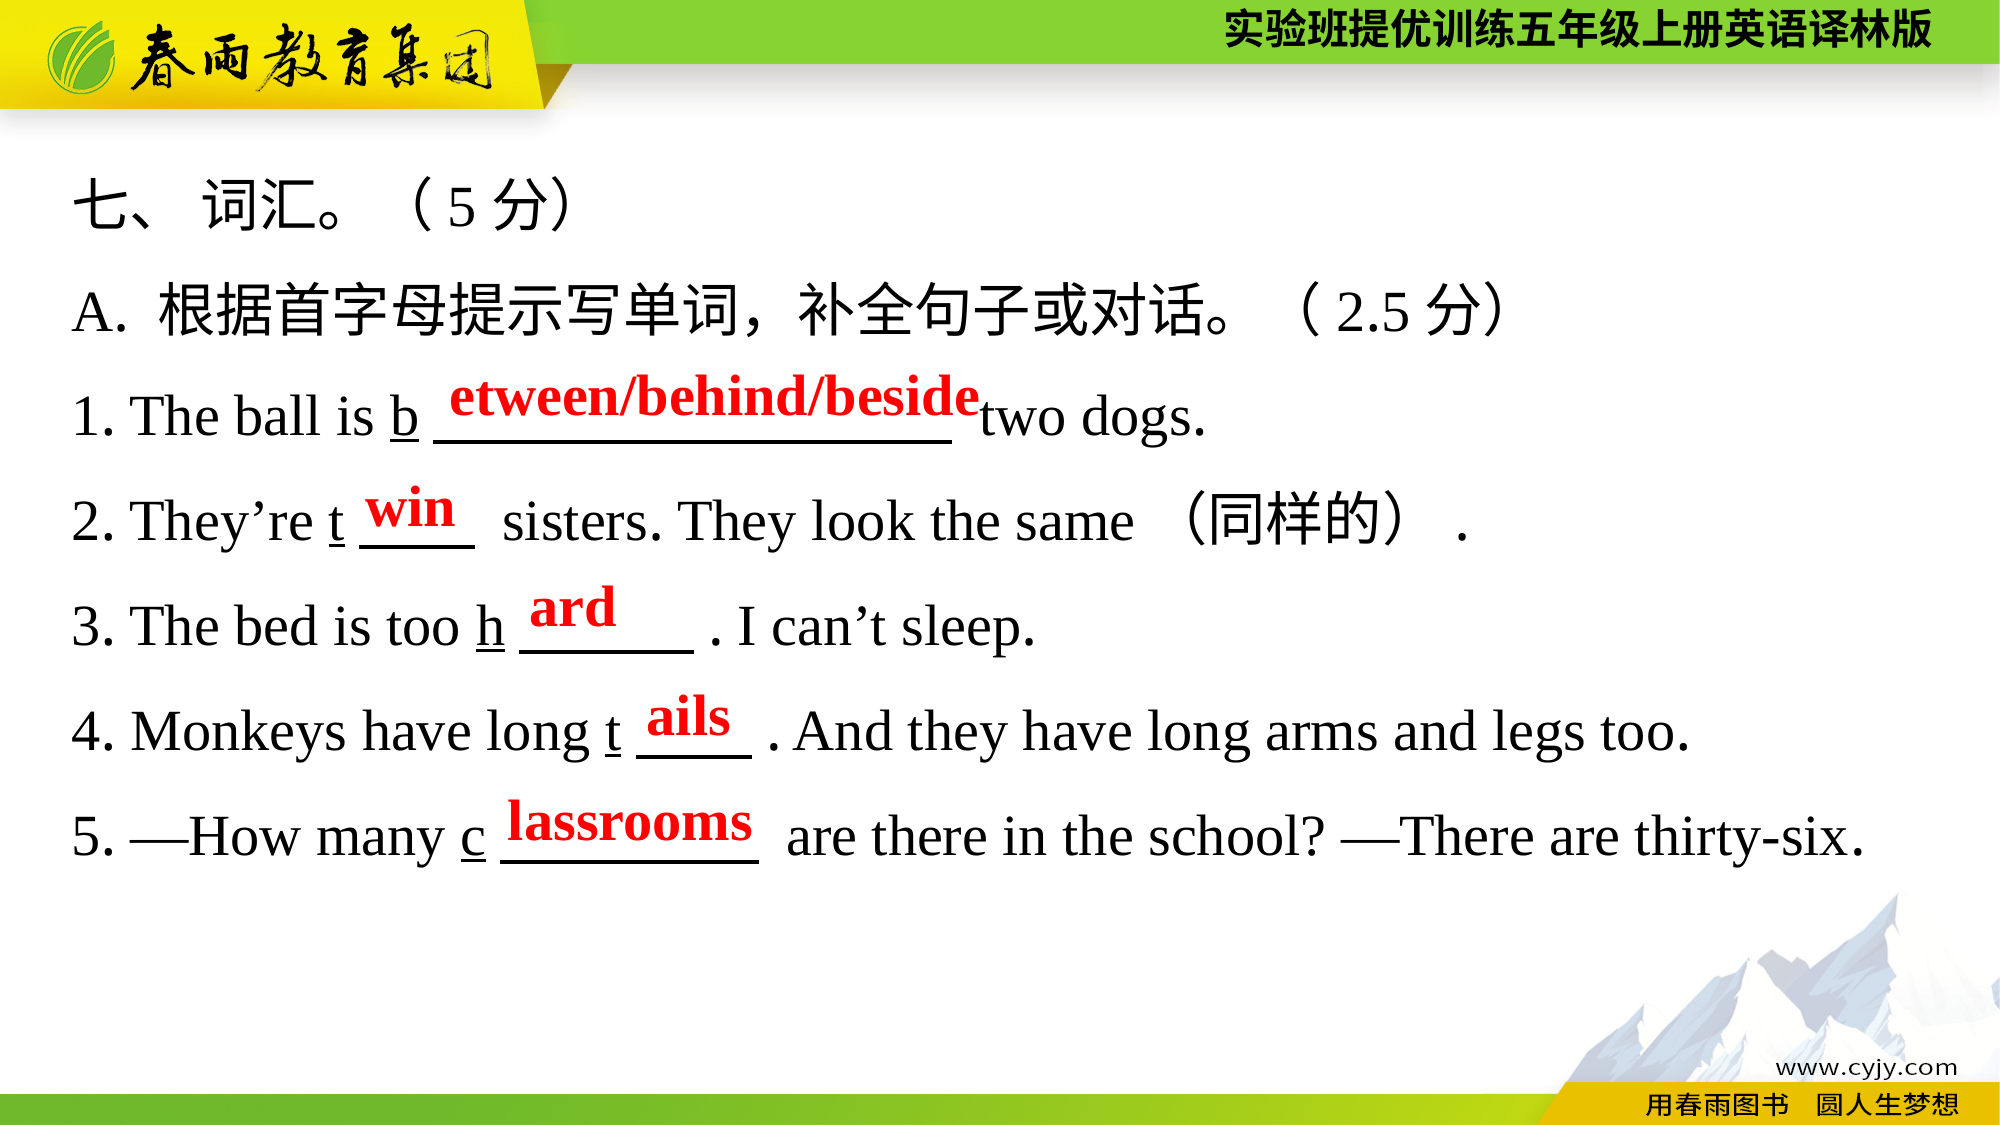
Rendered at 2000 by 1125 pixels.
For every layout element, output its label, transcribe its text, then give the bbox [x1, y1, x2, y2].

list 七、 词汇。（5分） A. 根据首字母提示写单词，补全句子或对话。（2.5分） 1. The ball is b two dogs. 2. They’re t sisters. They look the same（同样的）. 3. The bed is too h . I can’t sleep. 4. Monkeys have long t . And they have long arms and legs too. 5. —How many c are there in the school? —There are thirty-six. [56, 125, 1941, 883]
text_box ard [514, 561, 632, 646]
picture [0, 0, 2000, 1125]
text_box win [350, 460, 472, 546]
text_box etween/behind/beside [434, 349, 996, 435]
text_box lassrooms [493, 775, 769, 860]
text_box ails [631, 669, 747, 755]
